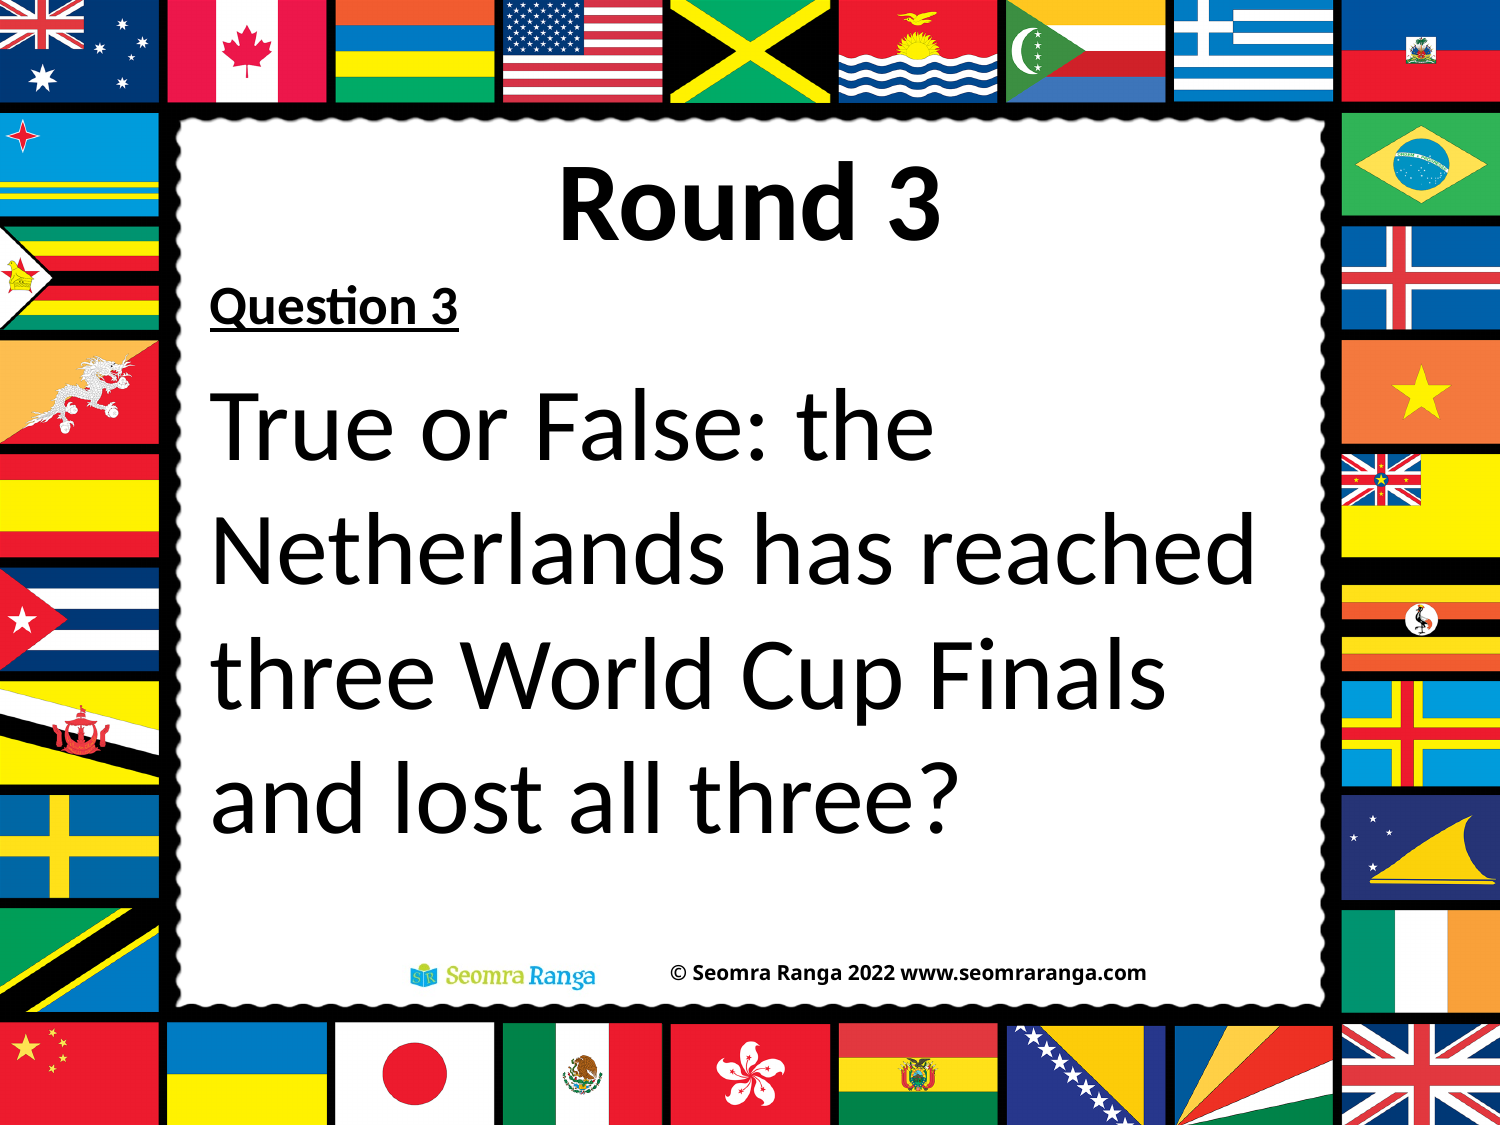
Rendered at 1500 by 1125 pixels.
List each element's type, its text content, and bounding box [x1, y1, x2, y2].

list Question 3 True or False: the Netherlands has reached three World Cup Finals and lost all three? [194, 261, 1306, 953]
title Round 3 [183, 101, 1317, 290]
picture [0, 0, 1500, 1125]
picture [10, 122, 36, 150]
text_box © Seomra Ranga 2022 www.seomraranga.com [631, 953, 1187, 993]
